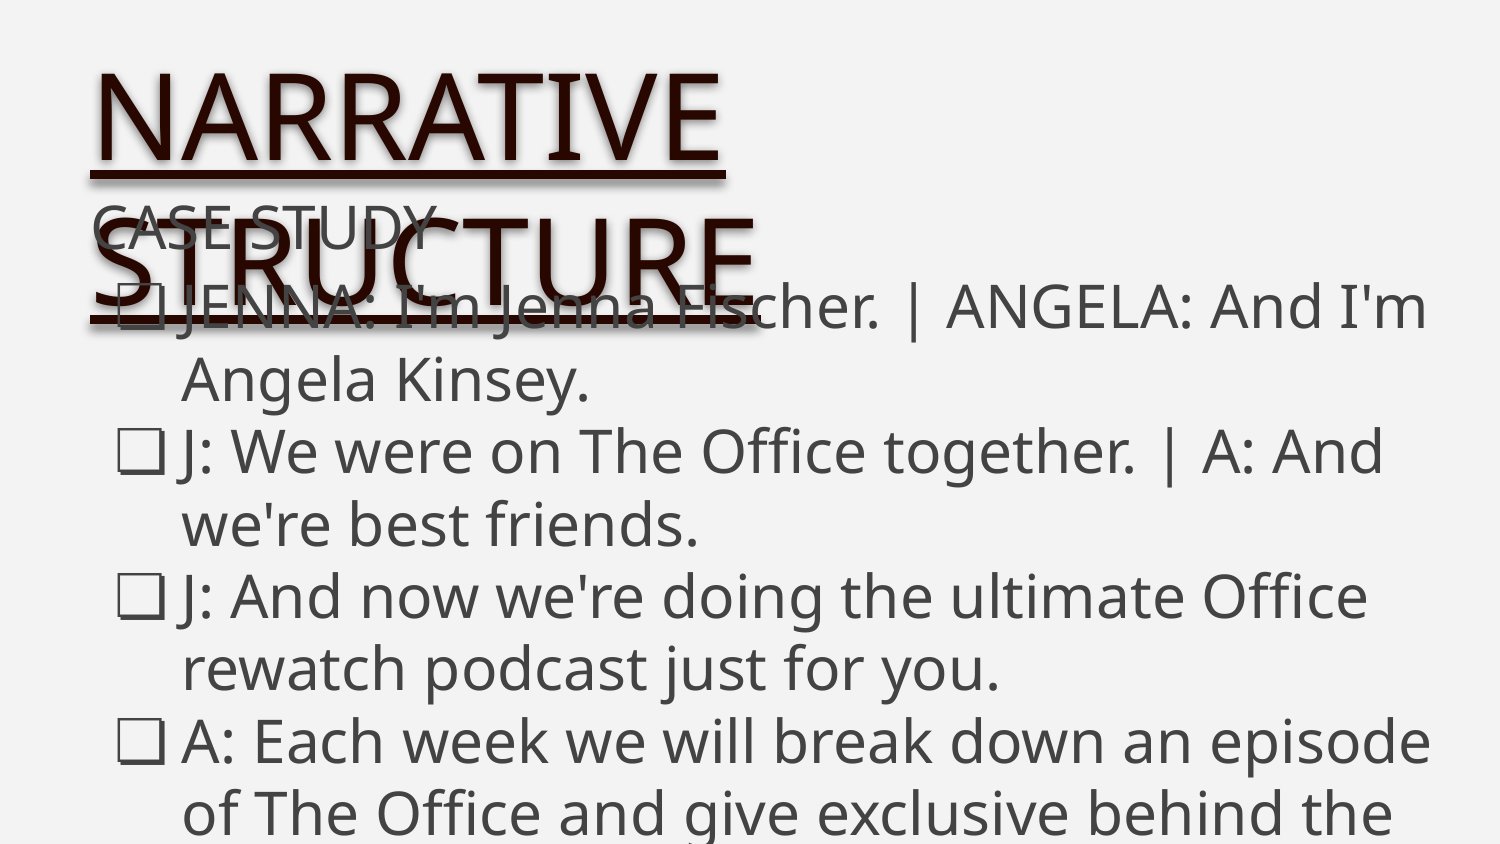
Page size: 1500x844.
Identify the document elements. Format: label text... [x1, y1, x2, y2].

text_box CASE STUDY [75, 174, 1425, 247]
text_box JENNA: I'm Jenna Fischer. | ANGELA: And I'm Angela Kinsey. J: We were on The Office together. | A: And we're best friends. J: And now we're doing the ultimate Office rewatch podcast just for you. A: Each week we will break down an episode of The Office and give exclusive behind the scenes stories that only two people who were there can tell you. J: We're the Office Ladies. [91, 253, 1456, 844]
text_box NARRATIVE STRUCTURE [75, 24, 1425, 174]
